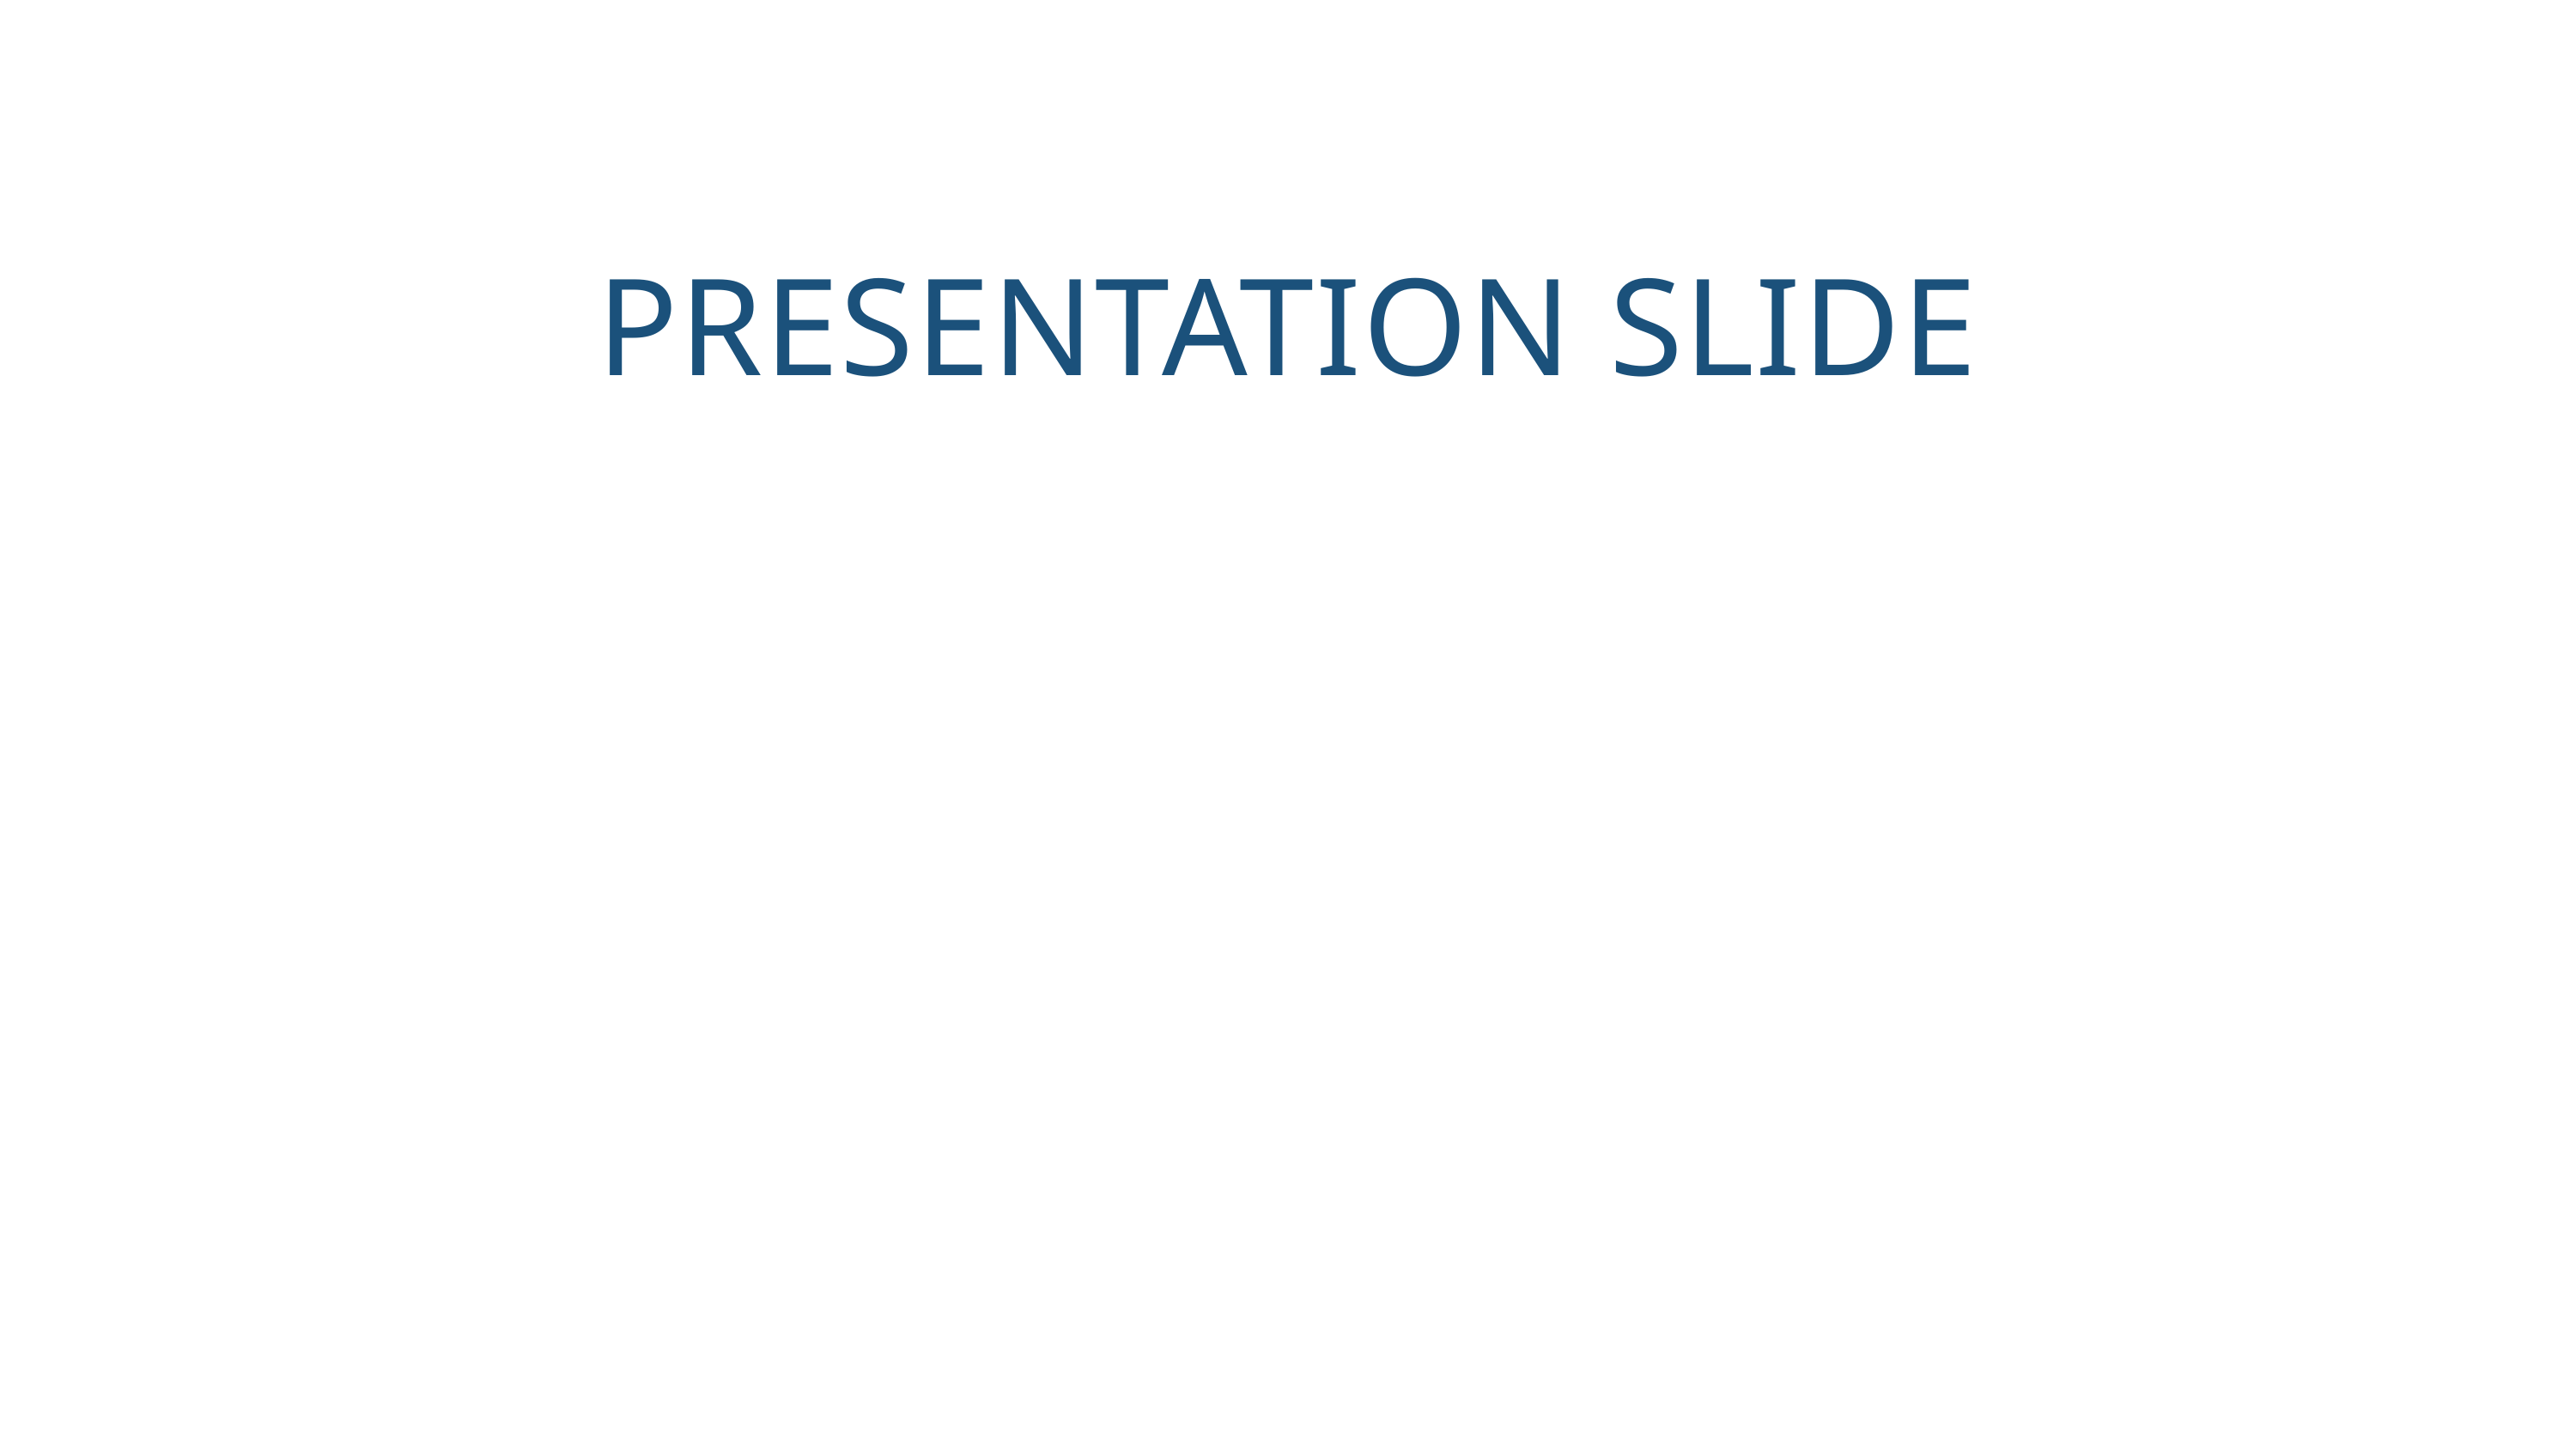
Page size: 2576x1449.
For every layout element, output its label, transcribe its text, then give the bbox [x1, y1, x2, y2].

text_box PRESENTATION SLIDE [398, 209, 2178, 403]
